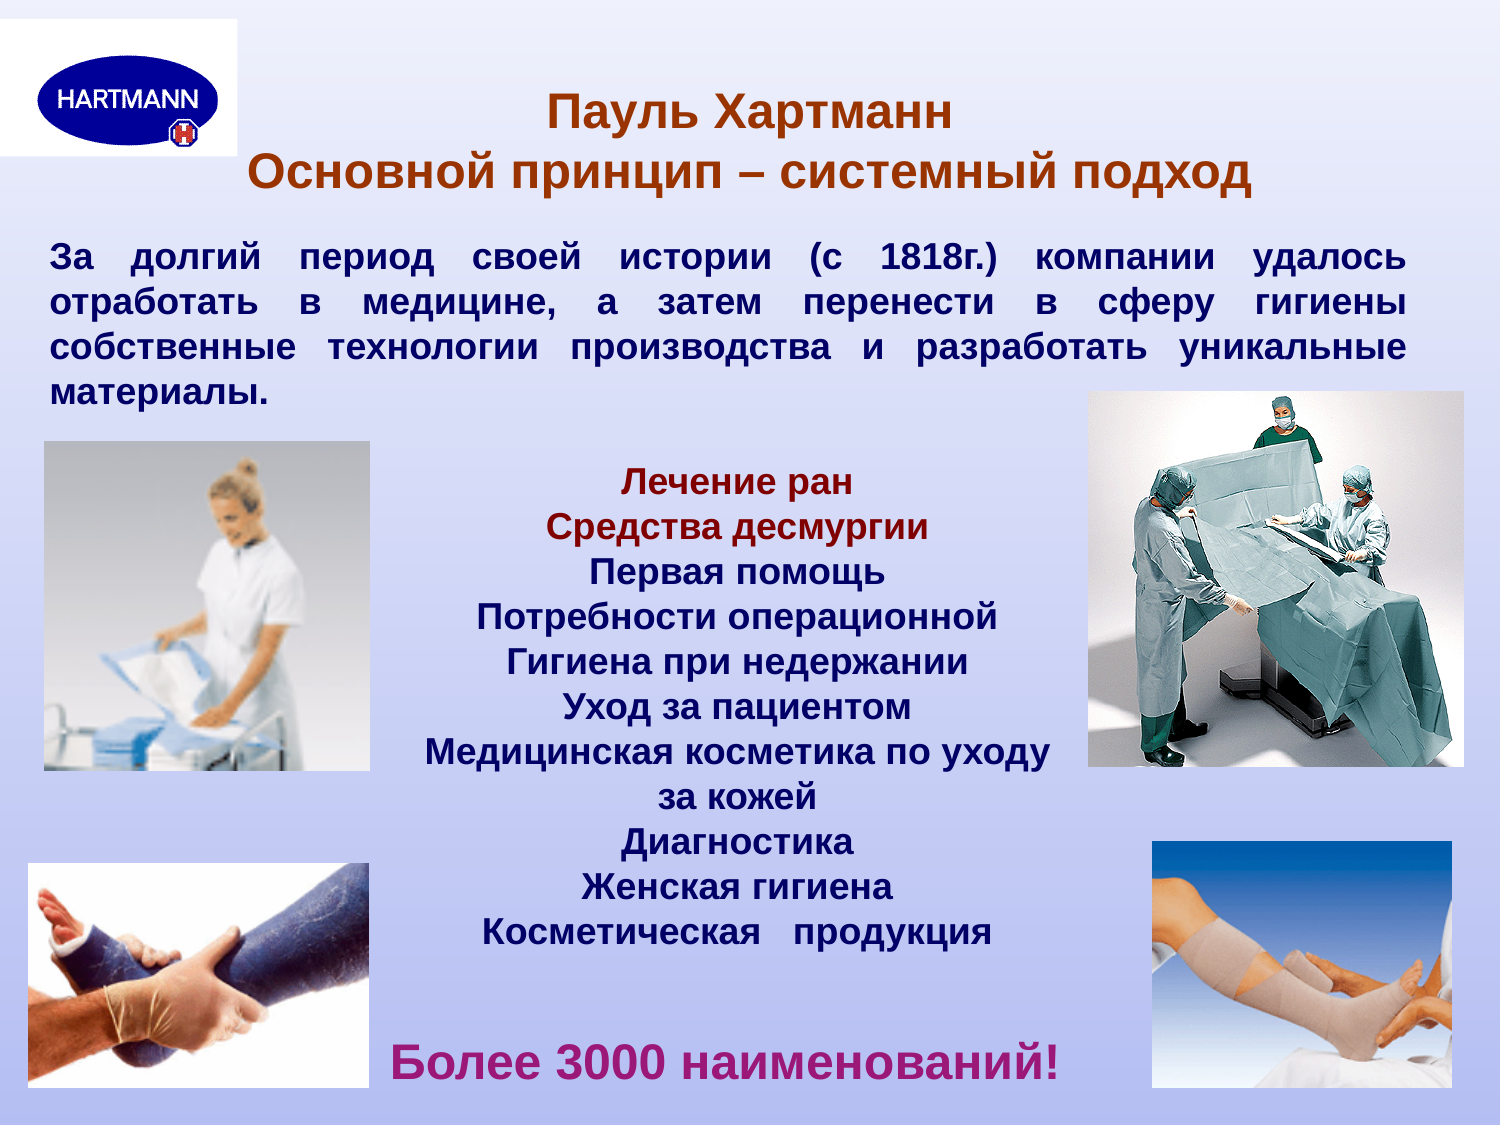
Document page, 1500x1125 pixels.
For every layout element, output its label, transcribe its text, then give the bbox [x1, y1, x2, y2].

text_box Лечение ран Средства десмургии Первая помощь Потребности операционной Гигиена при недержании Уход за пациентом Медицинская косметика по уходу за кожей Диагностика Женская гигиена Косметическая продукция [387, 449, 1088, 960]
title Пауль Хартманн Основной принцип – системный подход [75, 45, 1425, 233]
picture [1152, 841, 1453, 1089]
text_box За долгий период своей истории (с 1818г.) компании удалось отработать в медицине, а затем перенести в сферу гигиены собственные технологии производства и разработать уникальные материалы. [34, 224, 1423, 420]
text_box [0, 18, 238, 157]
text_box Более 3000 наименований! [374, 1022, 1138, 1097]
picture [44, 441, 370, 771]
picture [28, 863, 369, 1088]
picture [1088, 390, 1464, 767]
